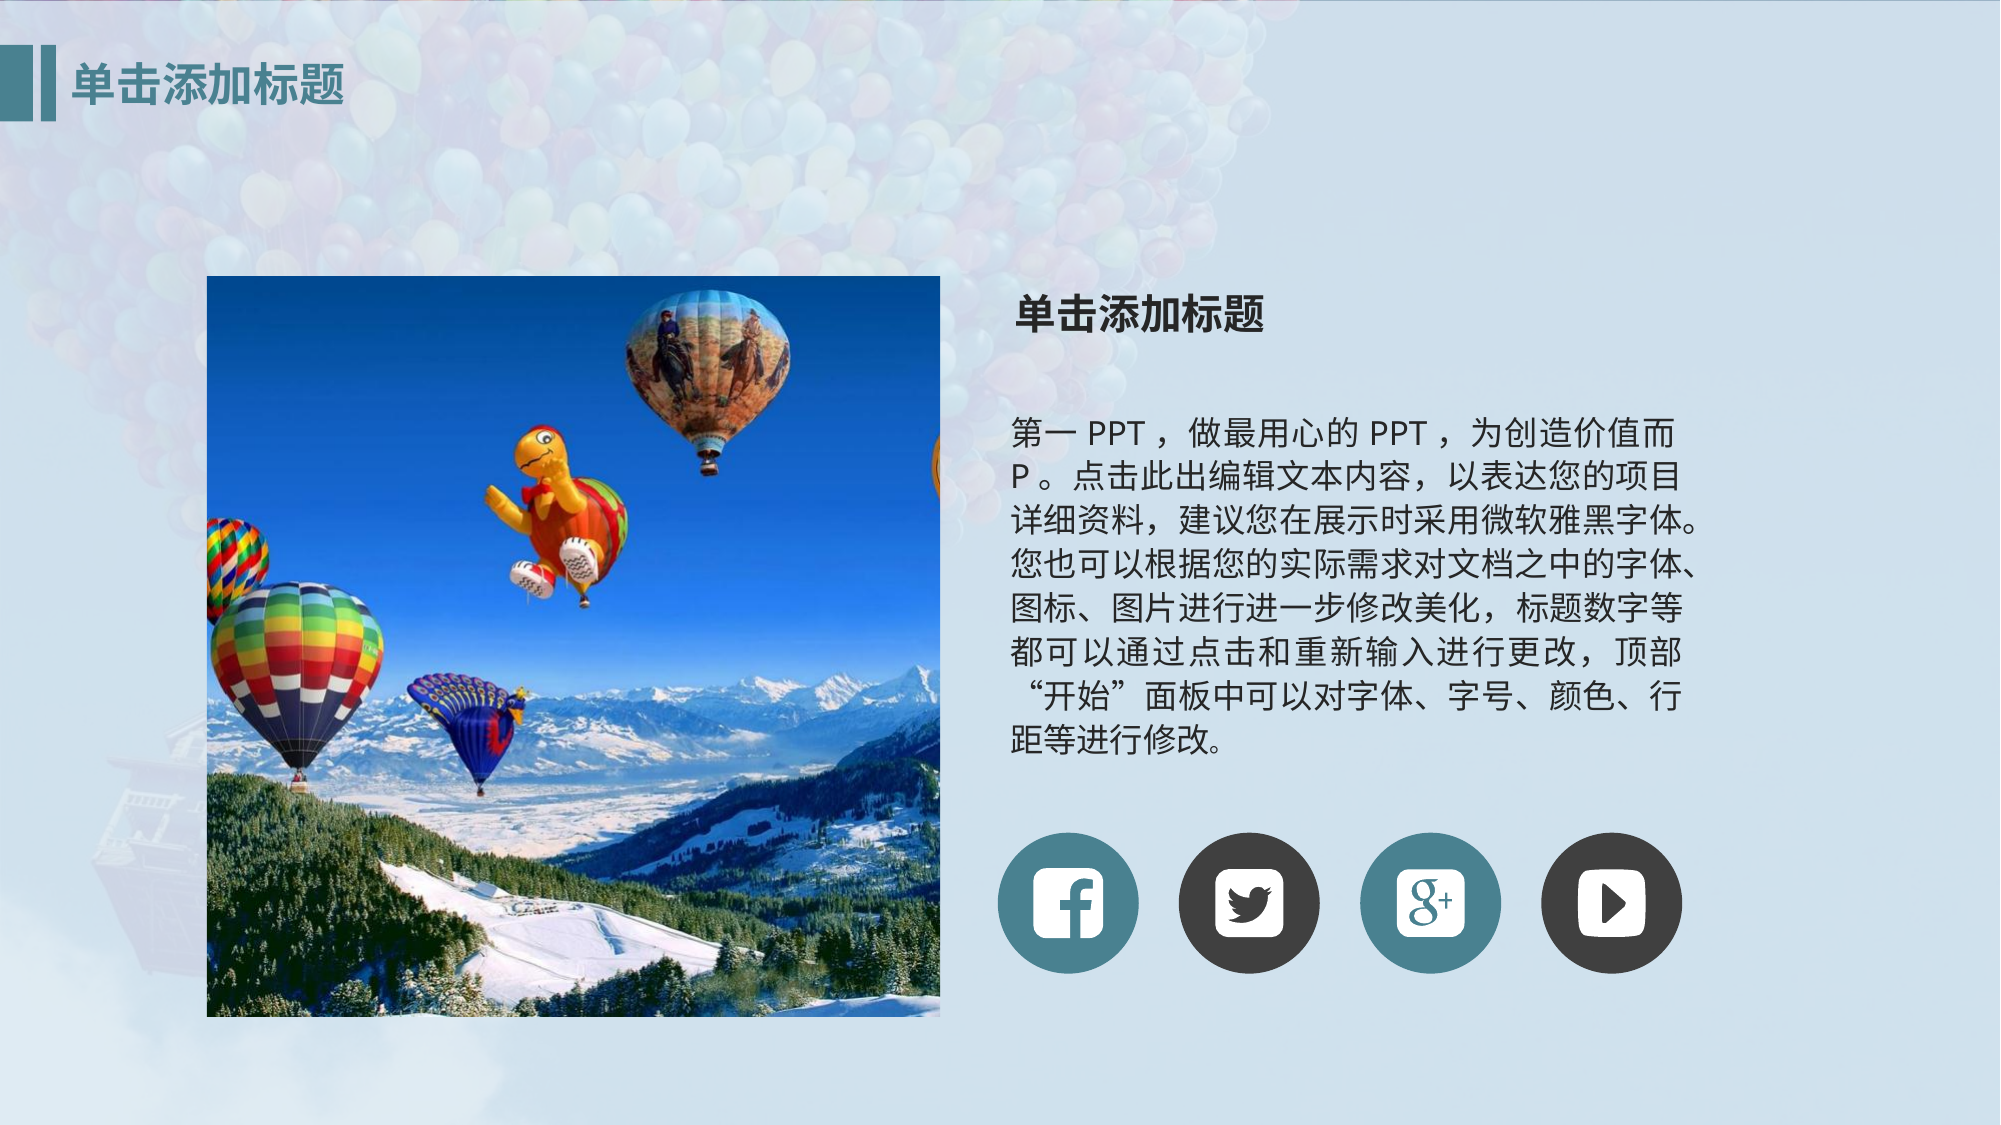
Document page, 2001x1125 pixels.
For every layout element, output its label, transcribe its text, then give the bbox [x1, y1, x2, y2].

text_box 第一PPT，做最用心的PPT，为创造价值而P。点击此出编辑文本内容，以表达您的项目详细资料，建议您在展示时采用微软雅黑字体。您也可以根据您的实际需求对文档之中的字体、图标、图片进行进一步修改美化，标题数字等都可以通过点击和重新输入进行更改，顶部“开始”面板中可以对字体、字号、颜色、行距等进行修改。 [995, 400, 1699, 767]
text_box [996, 831, 1140, 975]
text_box [1177, 831, 1321, 975]
text_box [1540, 831, 1684, 975]
picture [206, 276, 941, 1017]
text_box [1396, 869, 1465, 937]
text_box [1215, 869, 1284, 938]
text_box 单击添加标题 [55, 47, 460, 118]
text_box 单击添加标题 [999, 292, 1306, 333]
text_box [1359, 831, 1503, 975]
text_box [1577, 869, 1646, 937]
text_box [1033, 868, 1104, 939]
